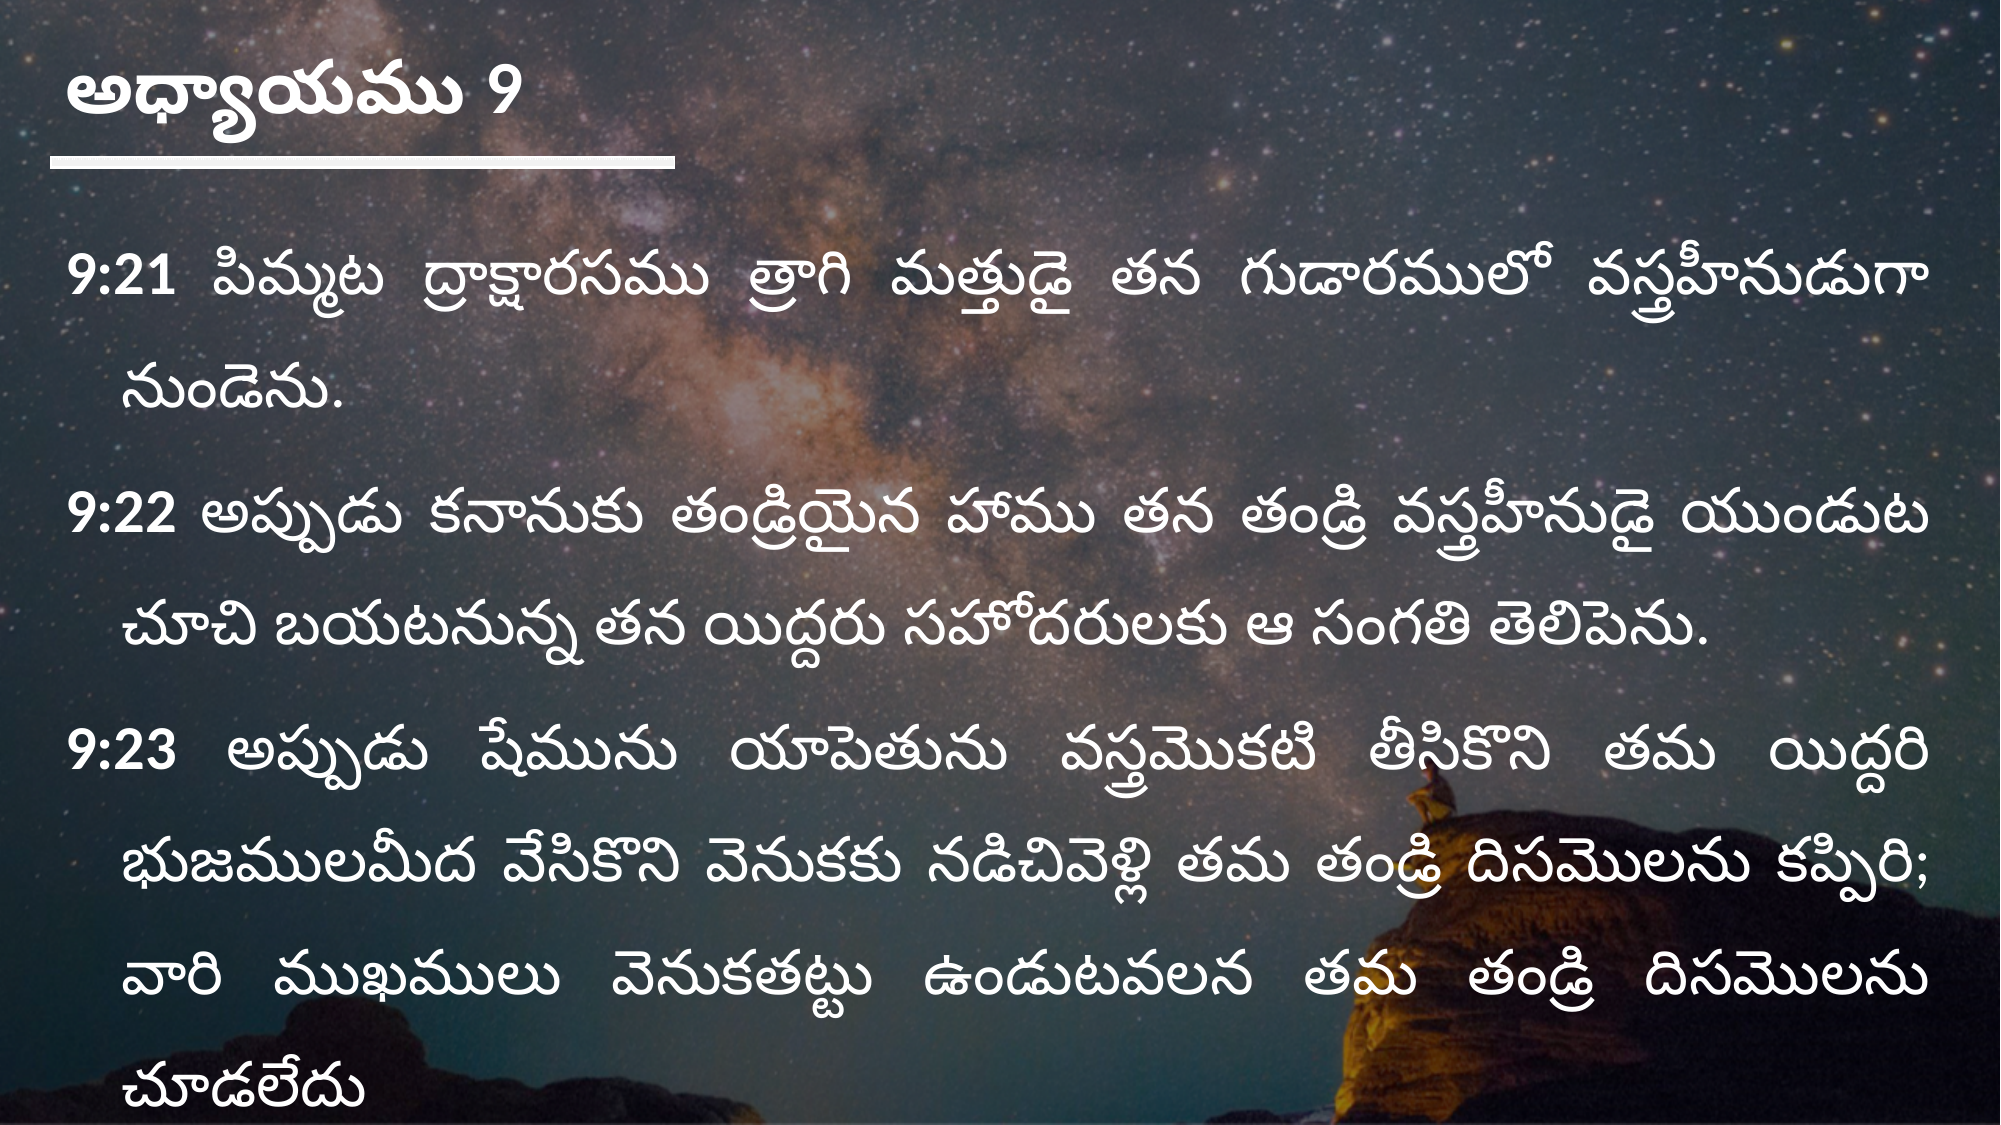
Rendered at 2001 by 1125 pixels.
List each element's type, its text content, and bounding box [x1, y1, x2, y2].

list 9:21 పిమ్మట ద్రాక్షారసము త్రాగి మత్తుడై తన గుడారములో వస్త్రహీనుడుగా నుండెను. 9:22 అప్పుడు కనానుకు తండ్రియైన హాము తన తండ్రి వస్త్రహీనుడై యుండుట చూచి బయటనున్న తన యిద్దరు సహోదరులకు ఆ సంగతి తెలిపెను. 9:23 అప్పుడు షేమును యాపెతును వస్త్రమొకటి తీసికొని తమ యిద్దరి భుజములమీద వేసికొని వెనుకకు నడిచివెళ్లి తమ తండ్రి దిసమొలను కప్పిరి; వారి ముఖములు వెనుకతట్టు ఉండుటవలన తమ తండ్రి దిసమొలను చూడలేదు [50, 187, 1946, 1063]
title అధ్యాయము 9 [50, 0, 1925, 167]
picture [0, 0, 2000, 1125]
